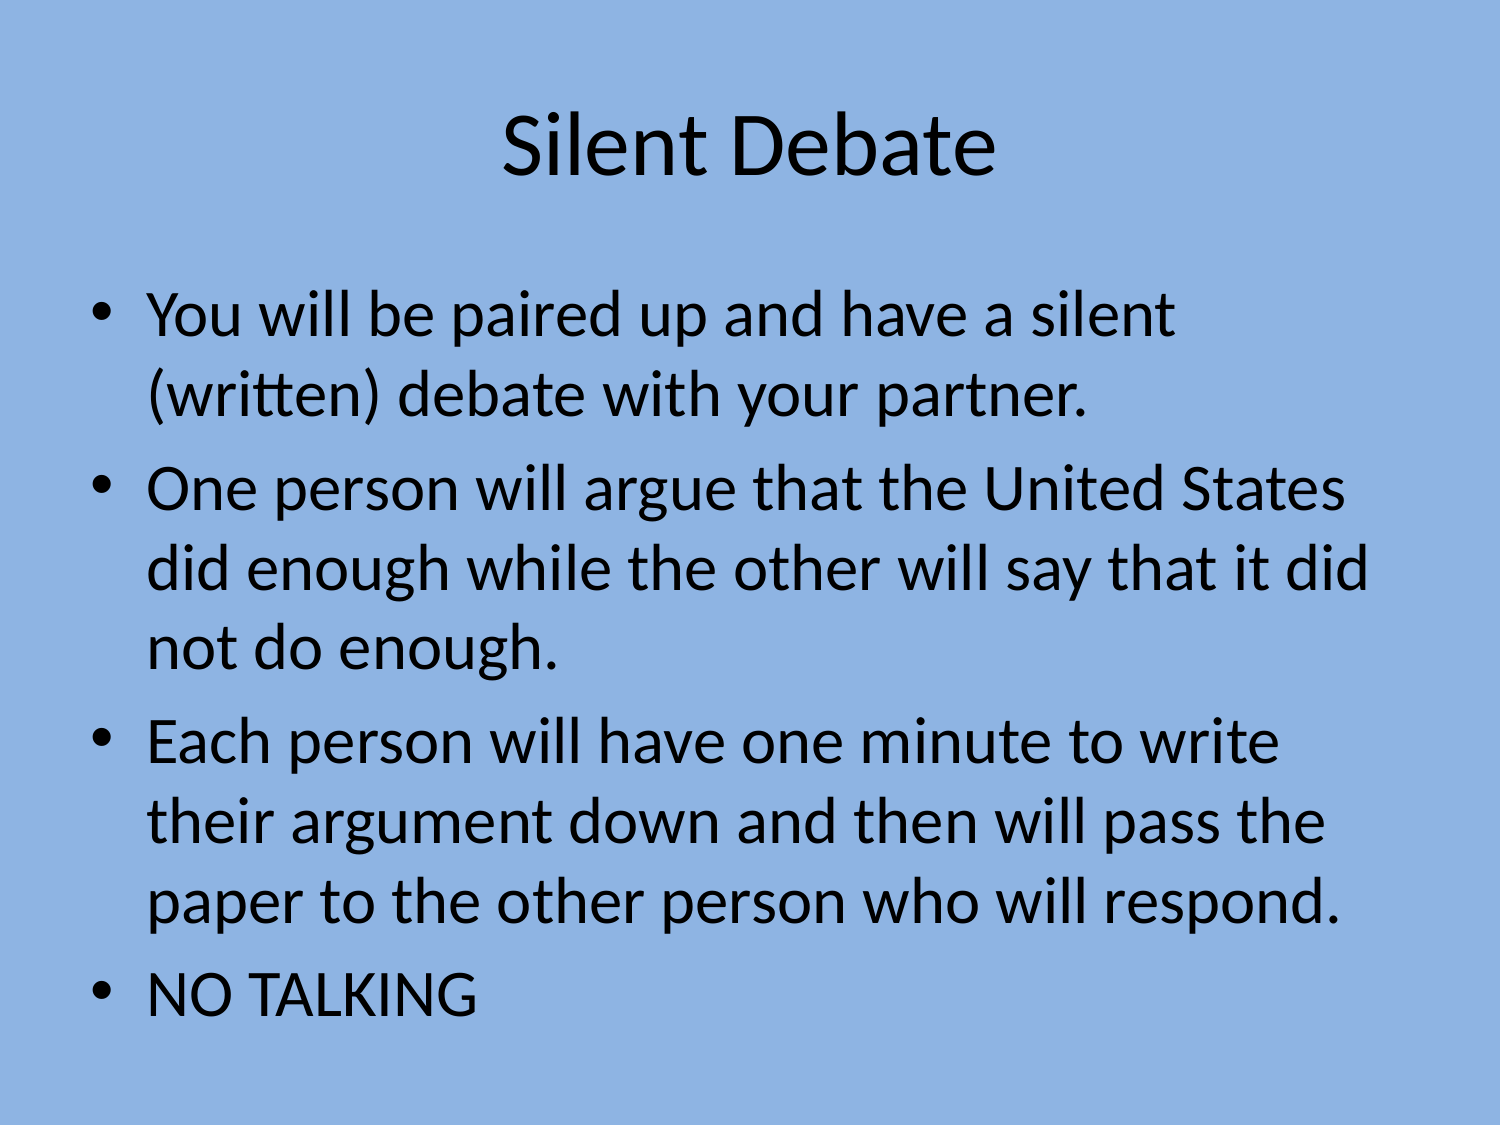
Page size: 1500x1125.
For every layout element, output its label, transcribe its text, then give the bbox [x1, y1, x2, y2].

title Silent Debate [75, 45, 1425, 233]
list You will be paired up and have a silent (written) debate with your partner. One person will argue that the United States did enough while the other will say that it did not do enough. Each person will have one minute to write their argument down and then will pass the paper to the other person who will respond. NO TALKING [75, 262, 1425, 1125]
